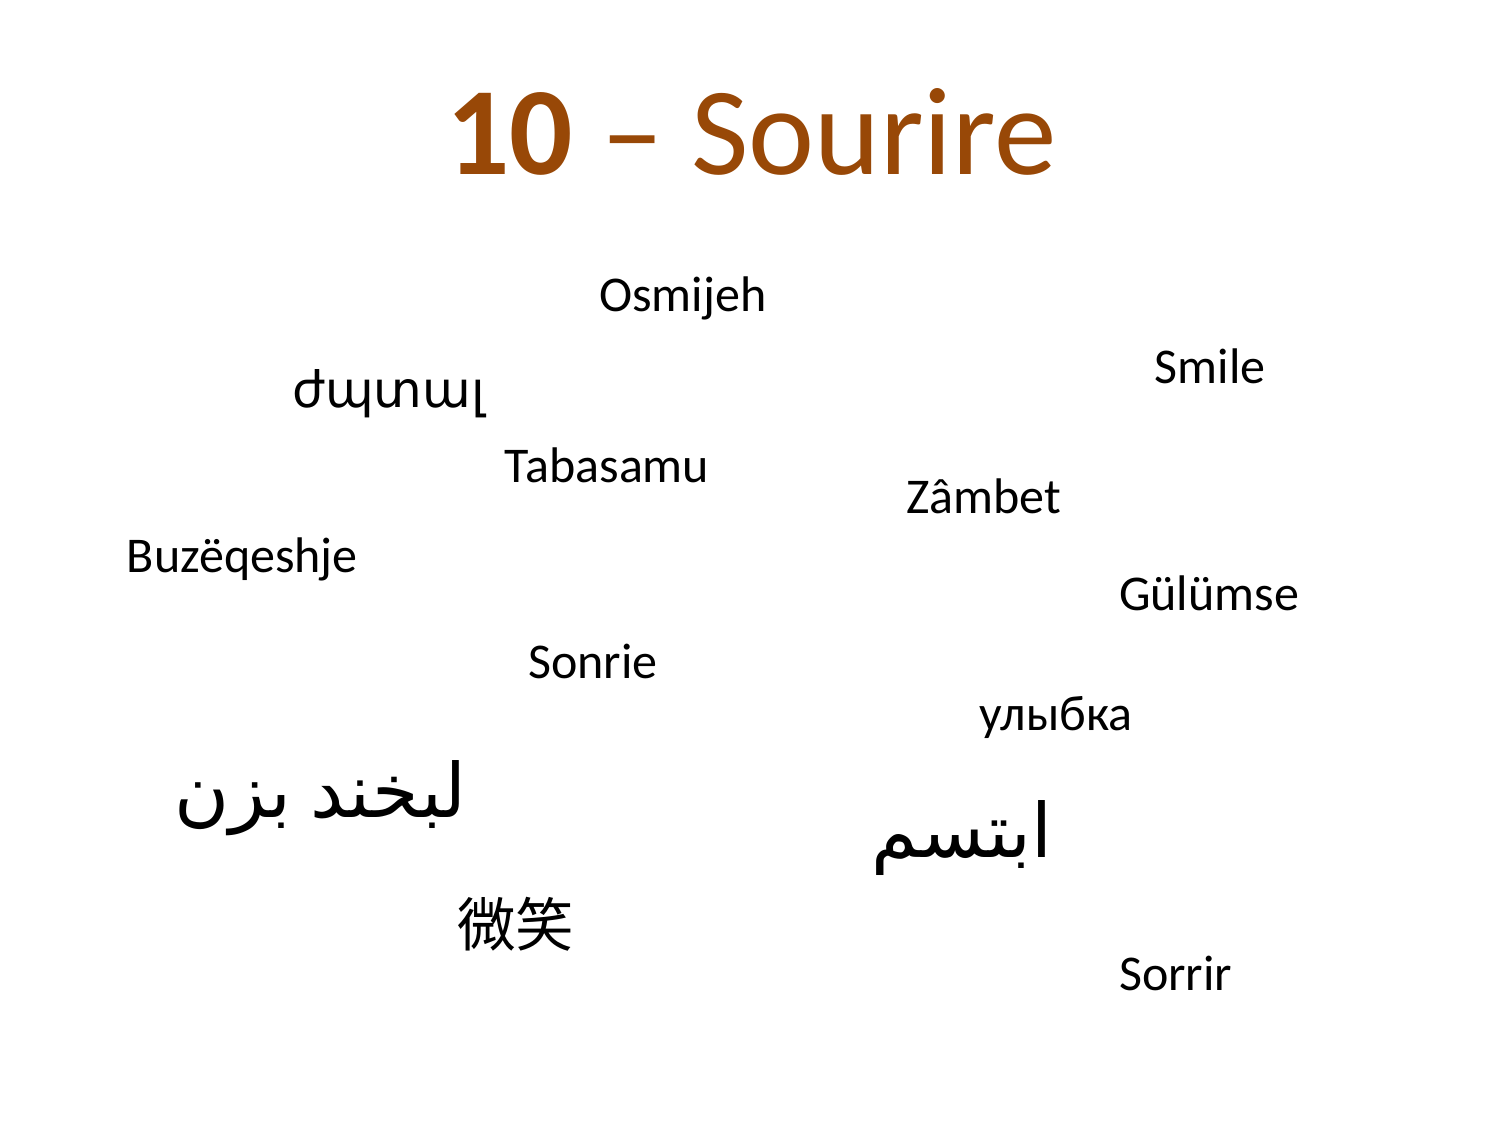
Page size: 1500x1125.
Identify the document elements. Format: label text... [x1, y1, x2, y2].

text_box Tabasamu [490, 425, 833, 501]
title 10 – Sourire [76, 42, 1427, 206]
text_box Osmijeh [584, 254, 1034, 329]
text_box Sorrir [1104, 933, 1317, 1009]
text_box Buzëqeshje [112, 515, 408, 590]
text_box Gülümse [1104, 553, 1341, 628]
text_box لبخند بزن [159, 734, 514, 840]
text_box ابتسم [856, 775, 1176, 880]
text_box Smile [1139, 326, 1400, 401]
text_box ժպտալ [277, 349, 668, 425]
text_box улыбка [964, 673, 1244, 748]
text_box Sonrie [513, 621, 857, 697]
text_box 微笑 [442, 881, 644, 966]
text_box Zâmbet [891, 456, 1270, 531]
